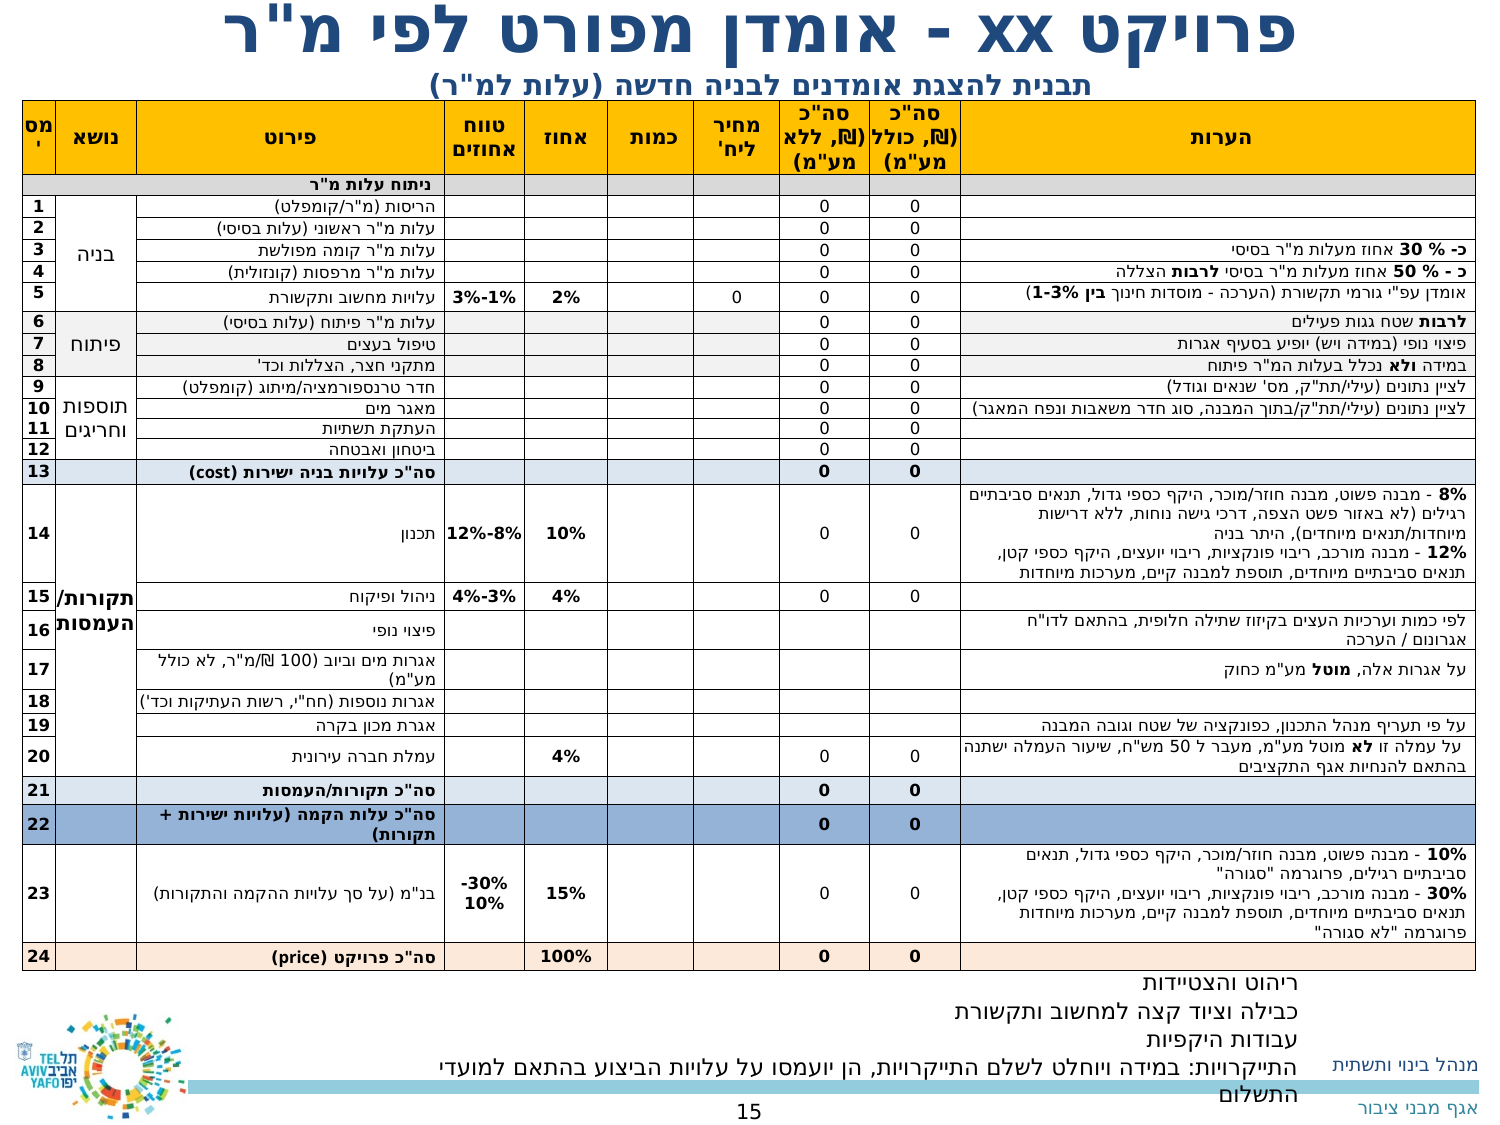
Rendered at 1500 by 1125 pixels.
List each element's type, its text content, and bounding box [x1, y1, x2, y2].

table_cell חדר טרנספורמציה/מיתוג (קומפלט) [137, 377, 444, 398]
table_cell [525, 175, 607, 195]
table_cell עלויות מחשוב ותקשורת [137, 283, 444, 311]
table_cell [694, 845, 779, 942]
table_cell [445, 439, 524, 459]
table_cell [961, 175, 1475, 195]
table_cell במידה ולא נכלל בעלות המ"ר פיתוח [961, 356, 1475, 376]
table_cell [445, 460, 524, 484]
table_cell 0 [870, 845, 960, 942]
table_cell כבילה וציוד קצה למחשוב ותקשורת [384, 996, 1300, 1025]
table_cell [445, 690, 524, 713]
table_cell [608, 714, 693, 736]
table_cell [525, 439, 607, 459]
table_cell 19 [23, 714, 55, 736]
table_cell [525, 262, 607, 282]
table_cell 0 [870, 485, 960, 582]
table_cell [525, 240, 607, 261]
table_cell [608, 943, 693, 970]
table_cell 0 [870, 737, 960, 776]
table_cell [445, 650, 524, 689]
table_cell פיצוי נופי [137, 611, 444, 649]
table_cell [780, 175, 869, 195]
table_cell 0 [870, 377, 960, 398]
table_cell [608, 196, 693, 217]
table_cell ניתוח עלות מ"ר [23, 175, 444, 195]
table_cell [961, 460, 1475, 484]
table_cell [608, 218, 693, 239]
picture [15, 1012, 188, 1121]
table_cell [961, 690, 1475, 713]
table_cell [445, 196, 524, 217]
table_cell 0 [870, 196, 960, 217]
table_cell 0 [780, 356, 869, 376]
table_cell [525, 460, 607, 484]
table_cell [608, 439, 693, 459]
table_cell [694, 943, 779, 970]
table_cell [608, 419, 693, 438]
table_cell [445, 943, 524, 970]
table_cell [780, 714, 869, 736]
table_cell [445, 805, 524, 844]
table_cell אגרות מים וביוב (100 ₪/מ"ר, לא כולל מע"מ) [137, 650, 444, 689]
table_cell פיתוח [56, 312, 136, 376]
table_cell 0 [870, 312, 960, 333]
table_cell התייקרויות: במידה ויוחלט לשלם התייקרויות, הן יועמסו על עלויות הביצוע בהתאם למועדי התשלום [384, 1053, 1300, 1108]
table_cell 30%-10% [445, 845, 524, 942]
table_cell ביטחון ואבטחה [137, 439, 444, 459]
table_cell העתקת תשתיות [137, 419, 444, 438]
table_cell 0 [694, 283, 779, 311]
table_cell [961, 196, 1475, 217]
table_cell 8%-12% [445, 485, 524, 582]
table_cell 16 [23, 611, 55, 649]
table_cell 8% - מבנה פשוט, מבנה חוזר/מוכר, היקף כספי גדול, תנאים סביבתיים רגילים (לא באזור פשט הצפה, דרכי גישה נוחות, ללא דרישות מיוחדות/תנאים מיוחדים), היתר בניה 12% - מבנה מורכב, ריבוי פונקציות, ריבוי יועצים, היקף כספי קטן, תנאים סביבתיים מיוחדים, תוספת למבנה קיים, מערכות מיוחדות [961, 485, 1475, 582]
table_cell [694, 419, 779, 438]
table_cell [525, 218, 607, 239]
table_cell [694, 196, 779, 217]
table_cell [445, 399, 524, 418]
table_cell [961, 218, 1475, 239]
table_cell [56, 460, 136, 484]
table_cell 0 [780, 583, 869, 610]
table_header טווח אחוזים [445, 101, 524, 174]
table_cell [694, 460, 779, 484]
table_cell 2% [525, 283, 607, 311]
table_cell עלות מ"ר מרפסות (קונזולית) [137, 262, 444, 282]
table_cell הריסות (מ"ר/קומפלט) [137, 196, 444, 217]
table_cell [608, 583, 693, 610]
table_cell 0 [870, 334, 960, 355]
table_cell 0 [780, 218, 869, 239]
table_cell [56, 943, 136, 970]
table_cell [870, 611, 960, 649]
table_cell [445, 218, 524, 239]
table_cell [525, 312, 607, 333]
table_cell [694, 312, 779, 333]
table_cell 17 [23, 650, 55, 689]
table_cell 0 [870, 218, 960, 239]
table_cell [694, 737, 779, 776]
table_cell סה"כ עלויות בניה ישירות (cost) [137, 460, 444, 484]
table_cell 1 [23, 196, 55, 217]
table_cell 100% [525, 943, 607, 970]
table_cell 0 [780, 399, 869, 418]
table_cell 0 [870, 460, 960, 484]
table_cell 0 [870, 283, 960, 311]
table_cell [780, 690, 869, 713]
table_cell מתקני חצר, הצללות וכד' [137, 356, 444, 376]
table_cell [525, 650, 607, 689]
table_cell 3 [23, 240, 55, 261]
table_cell ניהול ופיקוח [137, 583, 444, 610]
table_cell 0 [870, 240, 960, 261]
table_cell [608, 845, 693, 942]
table_cell 0 [780, 943, 869, 970]
table_cell 0 [870, 777, 960, 804]
table_cell [961, 419, 1475, 438]
table_cell 0 [870, 805, 960, 844]
table_cell אגרת מכון בקרה [137, 714, 444, 736]
table_cell 18 [23, 690, 55, 713]
table_cell [608, 650, 693, 689]
table_cell 0 [780, 845, 869, 942]
table_cell עמלת חברה עירונית [137, 737, 444, 776]
table_cell 4% [525, 583, 607, 610]
table_cell ריהוט והצטיידות [384, 971, 1300, 996]
table_cell סה"כ תקורות/העמסות [137, 777, 444, 804]
table_cell 20 [23, 737, 55, 776]
table_cell לציין נתונים (עילי/תת"ק/בתוך המבנה, סוג חדר משאבות ונפח המאגר) [961, 399, 1475, 418]
table_cell [445, 377, 524, 398]
table_cell 24 [23, 943, 55, 970]
table_cell 0 [780, 419, 869, 438]
table_cell [694, 218, 779, 239]
table_header מחיר ליח' [694, 101, 779, 174]
table_cell 0 [780, 312, 869, 333]
table_cell [694, 334, 779, 355]
table_cell [608, 460, 693, 484]
table_cell [608, 690, 693, 713]
table_header כמות [608, 101, 693, 174]
table_cell 0 [780, 334, 869, 355]
table_cell [445, 334, 524, 355]
table_cell אומדן עפ"י גורמי תקשורת (הערכה - מוסדות חינוך בין 1-3%) [961, 283, 1475, 311]
table_header אחוז [525, 101, 607, 174]
table_cell לפי כמות וערכיות העצים בקיזוז שתילה חלופית, בהתאם לדו"ח אגרונום / הערכה [961, 611, 1475, 649]
table_cell תקורות/ העמסות [56, 485, 136, 737]
table_cell [608, 334, 693, 355]
table_header פירוט [137, 101, 444, 174]
table_cell [694, 175, 779, 195]
table_cell [56, 777, 136, 804]
table_cell 0 [870, 356, 960, 376]
table_cell 0 [780, 240, 869, 261]
table_cell 15 [23, 583, 55, 610]
table_cell עלות מ"ר ראשוני (עלות בסיסי) [137, 218, 444, 239]
table_cell 21 [23, 777, 55, 804]
table_cell [525, 399, 607, 418]
table_cell מאגר מים [137, 399, 444, 418]
table_cell [56, 737, 136, 776]
table_cell [445, 611, 524, 649]
table_cell [525, 805, 607, 844]
table_cell פיצוי נופי (במידה ויש) יופיע בסעיף אגרות [961, 334, 1475, 355]
table_cell [56, 805, 136, 844]
table_cell [608, 175, 693, 195]
table_cell [525, 714, 607, 736]
table_cell עלות מ"ר פיתוח (עלות בסיסי) [137, 312, 444, 333]
table_cell [608, 312, 693, 333]
table_cell סה"כ פרויקט (price) [137, 943, 444, 970]
table_cell 8 [23, 356, 55, 376]
table_cell [694, 439, 779, 459]
table_cell 13 [23, 460, 55, 484]
table_cell [525, 777, 607, 804]
table_cell [525, 196, 607, 217]
table_cell [445, 175, 524, 195]
table_cell [694, 356, 779, 376]
table_cell 2 [23, 218, 55, 239]
table_cell 10% - מבנה פשוט, מבנה חוזר/מוכר, היקף כספי גדול, תנאים סביבתיים רגילים, פרוגרמה "סגורה" 30% - מבנה מורכב, ריבוי פונקציות, ריבוי יועצים, היקף כספי קטן, תנאים סביבתיים מיוחדים, תוספת למבנה קיים, מערכות מיוחדות פרוגרמה "לא סגורה" [961, 845, 1475, 942]
table_cell [445, 714, 524, 736]
table_cell 1%-3% [445, 283, 524, 311]
table_cell 3%-4% [445, 583, 524, 610]
table_cell 10% [525, 485, 607, 582]
table_cell [445, 737, 524, 776]
table_cell [694, 714, 779, 736]
table_header נושא [56, 101, 136, 174]
table_cell לציין נתונים (עילי/תת"ק, מס' שנאים וגודל) [961, 377, 1475, 398]
table_cell [608, 399, 693, 418]
table_cell 15% [525, 845, 607, 942]
table_cell [608, 377, 693, 398]
table_cell [694, 690, 779, 713]
table_cell [961, 777, 1475, 804]
table_cell [694, 399, 779, 418]
table_header סה"כ (₪, ללא מע"מ) [780, 101, 869, 174]
table_cell [608, 611, 693, 649]
table_cell 11 [23, 419, 55, 438]
table_cell [694, 485, 779, 582]
table_cell [445, 777, 524, 804]
table_cell 12 [23, 439, 55, 459]
table_cell [780, 650, 869, 689]
table_cell 0 [780, 485, 869, 582]
table_cell [525, 611, 607, 649]
table_cell [608, 240, 693, 261]
table_cell 22 [23, 805, 55, 844]
table_cell [445, 356, 524, 376]
table_cell 0 [870, 419, 960, 438]
table_cell 0 [780, 196, 869, 217]
table_cell [870, 175, 960, 195]
table_cell 7 [23, 334, 55, 355]
text_box פרויקט xx - אומדן מפורט לפי מ"ר תבנית להצגת אומדנים לבניה חדשה (עלות למ"ר) [0, 0, 1500, 96]
table_cell [525, 377, 607, 398]
table_cell 0 [780, 777, 869, 804]
table_cell [445, 262, 524, 282]
table_cell 4% [525, 737, 607, 776]
table_cell 23 [23, 845, 55, 942]
table_cell [694, 611, 779, 649]
table_cell [608, 356, 693, 376]
table_cell [961, 805, 1475, 844]
table_cell סה"כ עלות הקמה (עלויות ישירות + תקורות) [137, 805, 444, 844]
table_cell כ- % 30 אחוז מעלות מ"ר בסיסי [961, 240, 1475, 261]
table_cell כ - % 50 אחוז מעלות מ"ר בסיסי לרבות הצללה [961, 262, 1475, 282]
table_cell [445, 419, 524, 438]
table_cell [445, 240, 524, 261]
table_cell 0 [780, 377, 869, 398]
table_cell [608, 485, 693, 582]
table_cell [694, 240, 779, 261]
table_cell טיפול בעצים [137, 334, 444, 355]
table_cell 0 [870, 583, 960, 610]
table_cell [608, 777, 693, 804]
table_cell 0 [780, 805, 869, 844]
table_cell 4 [23, 262, 55, 282]
table_cell [525, 690, 607, 713]
table_cell 0 [870, 262, 960, 282]
table_cell בניה [56, 196, 136, 311]
table_cell [694, 650, 779, 689]
table_cell [961, 943, 1475, 970]
table_cell על פי תעריף מנהל התכנון, כפונקציה של שטח וגובה המבנה [961, 714, 1475, 736]
table_cell [870, 650, 960, 689]
table_cell [780, 611, 869, 649]
table_header סה"כ (₪, כולל מע"מ) [870, 101, 960, 174]
table_cell תכנון [137, 485, 444, 582]
table_cell אגרות נוספות (חח"י, רשות העתיקות וכד') [137, 690, 444, 713]
table_cell 0 [780, 262, 869, 282]
table_cell [525, 419, 607, 438]
table_cell לרבות שטח גגות פעילים [961, 312, 1475, 333]
table_cell 0 [870, 399, 960, 418]
table_cell [694, 377, 779, 398]
table_cell עבודות היקפיות [384, 1025, 1300, 1053]
table_cell [961, 439, 1475, 459]
table_cell [525, 356, 607, 376]
table_cell תוספות וחריגים [56, 377, 136, 459]
table_cell 10 [23, 399, 55, 419]
table_cell עלות מ"ר קומה מפולשת [137, 240, 444, 261]
table_cell בנ"מ (על סך עלויות ההקמה והתקורות) [137, 845, 444, 942]
table_cell [870, 690, 960, 713]
table_cell [525, 334, 607, 355]
table_cell [608, 283, 693, 311]
table_cell 5 [23, 283, 55, 311]
table_cell [870, 714, 960, 736]
table_cell 9 [23, 377, 55, 398]
table_cell [694, 262, 779, 282]
table_cell 14 [23, 485, 55, 582]
table_cell 0 [870, 439, 960, 459]
table_cell 0 [780, 737, 869, 776]
table_cell [694, 583, 779, 610]
table_cell [961, 583, 1475, 610]
table_cell על עמלה זו לא מוטל מע"מ, מעבר ל 50 מש"ח, שיעור העמלה ישתנה בהתאם להנחיות אגף התקציבים [961, 737, 1475, 776]
table_cell [694, 805, 779, 844]
table_header מס' [23, 101, 55, 174]
table_cell 6 [23, 312, 55, 333]
table_cell 0 [780, 439, 869, 459]
table_cell [608, 262, 693, 282]
table_cell 0 [780, 283, 869, 311]
table_cell 0 [780, 460, 869, 484]
table_cell [608, 737, 693, 776]
table_cell [56, 845, 136, 942]
table_cell [694, 777, 779, 804]
table_cell [445, 312, 524, 333]
table_cell [608, 805, 693, 844]
table_header הערות [961, 101, 1475, 174]
table_cell על אגרות אלה, מוטל מע"מ כחוק [961, 650, 1475, 689]
table_cell 0 [870, 943, 960, 970]
